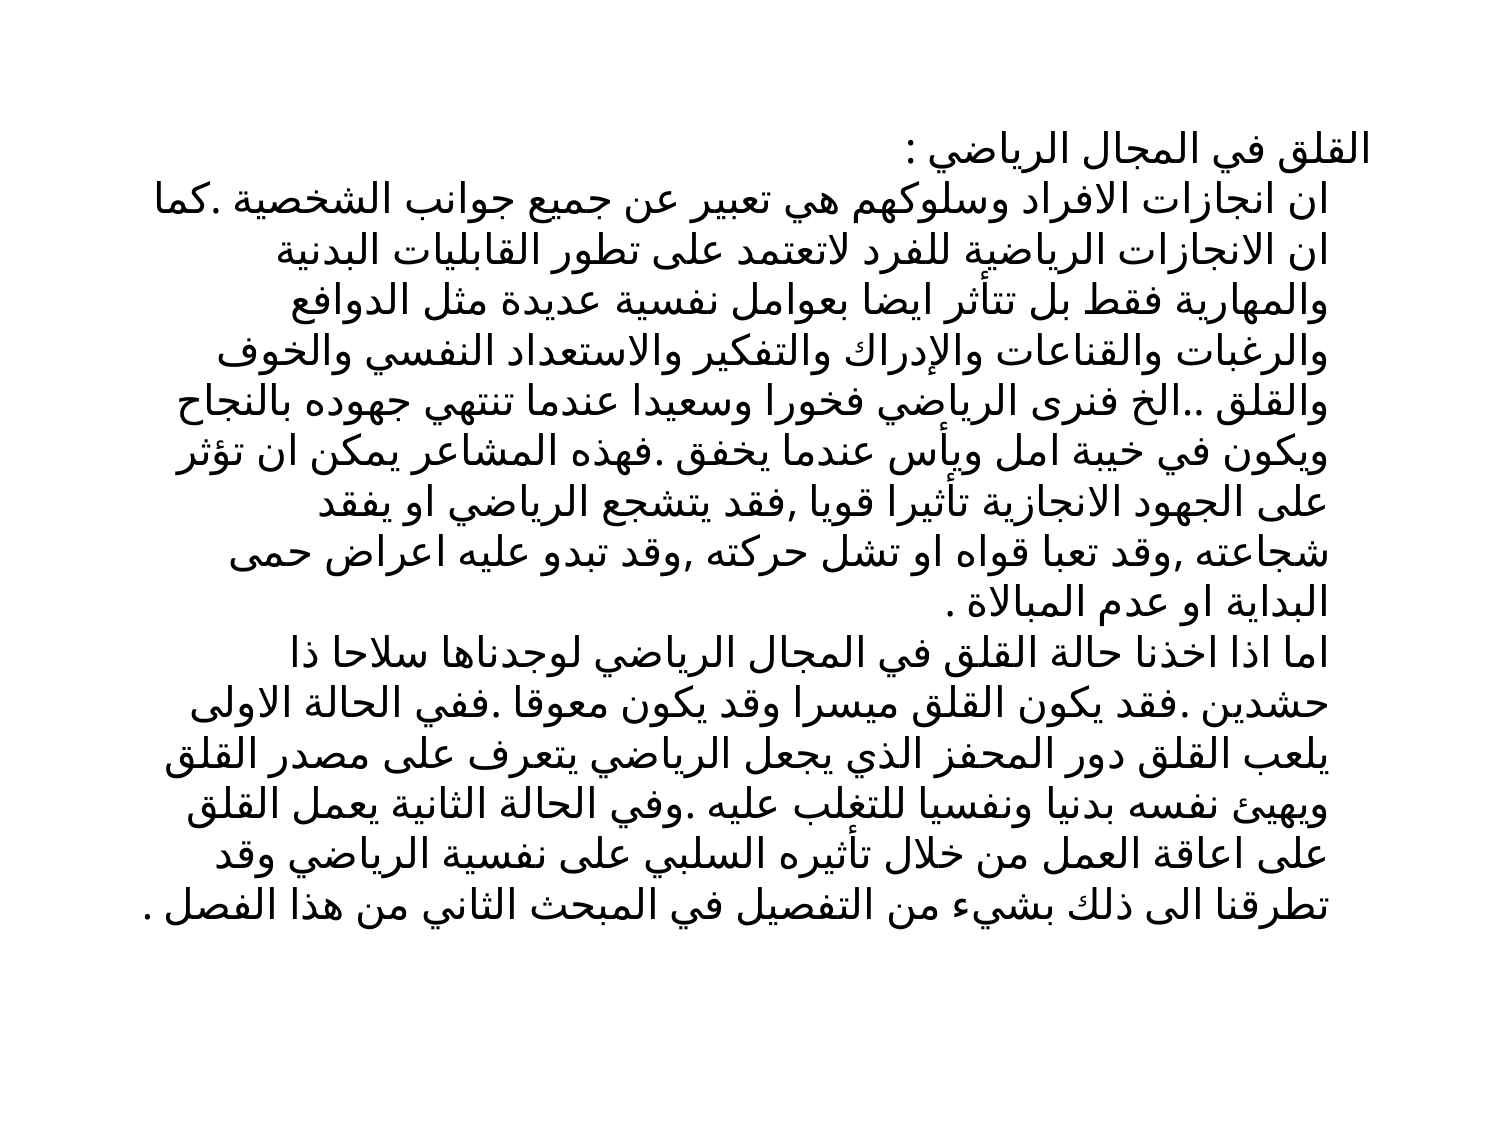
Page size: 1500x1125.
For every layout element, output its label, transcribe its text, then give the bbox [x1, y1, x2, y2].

title القلق في المجال الرياضي : ان انجازات الافراد وسلوكهم هي تعبير عن جميع جوانب الشخصية .كما ان الانجازات الرياضية للفرد لاتعتمد على تطور القابليات البدنية والمهارية فقط بل تتأثر ايضا بعوامل نفسية عديدة مثل الدوافع والرغبات والقناعات والإدراك والتفكير والاستعداد النفسي والخوف والقلق ..الخ فنرى الرياضي فخورا وسعيدا عندما تنتهي جهوده بالنجاح ويكون في خيبة امل ويأس عندما يخفق .فهذه المشاعر يمكن ان تؤثر على الجهود الانجازية تأثيرا قويا ,فقد يتشجع الرياضي او يفقد شجاعته ,وقد تعبا قواه او تشل حركته ,وقد تبدو عليه اعراض حمى البداية او عدم المبالاة . اما اذا اخذنا حالة القلق في المجال الرياضي لوجدناها سلاحا ذا حشدين .فقد يكون القلق ميسرا وقد يكون معوقا .ففي الحالة الاولى يلعب القلق دور المحفز الذي يجعل الرياضي يتعرف على مصدر القلق ويهيئ نفسه بدنيا ونفسيا للتغلب عليه .وفي الحالة الثانية يعمل القلق على اعاقة العمل من خلال تأثيره السلبي على نفسية الرياضي وقد تطرقنا الى ذلك بشيء من التفصيل في المبحث الثاني من هذا الفصل . [112, 112, 1388, 1038]
